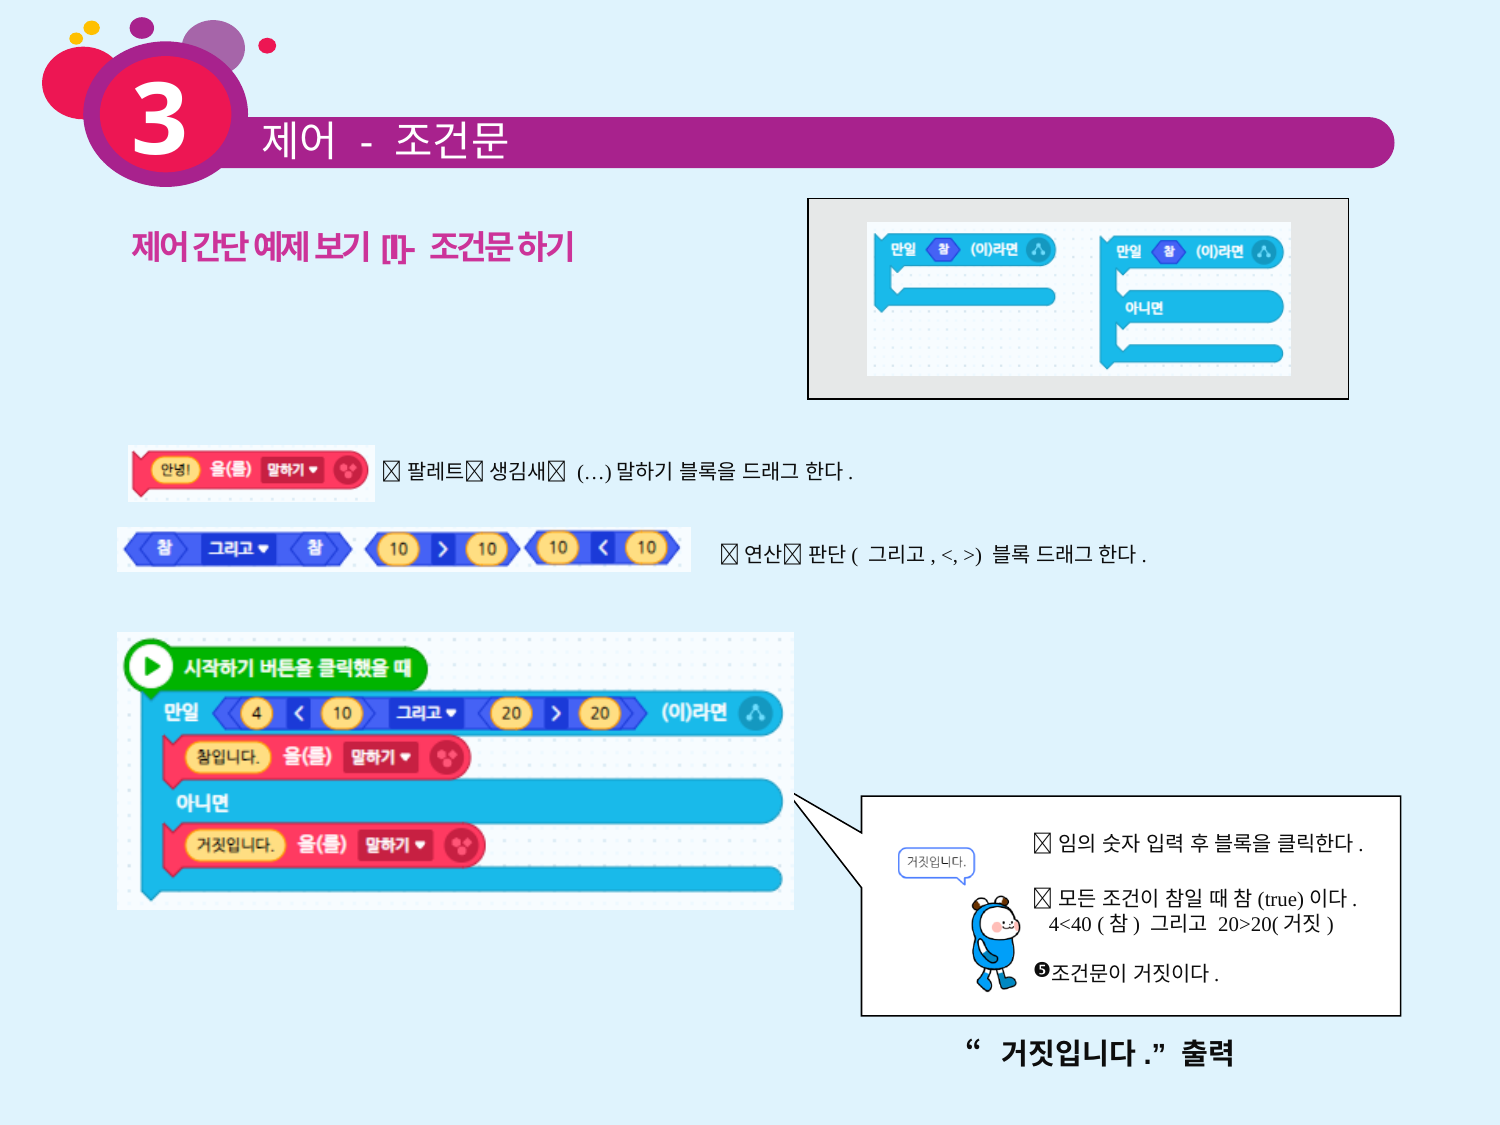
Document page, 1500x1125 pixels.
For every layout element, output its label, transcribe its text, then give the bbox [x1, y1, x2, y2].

picture [117, 632, 794, 910]
text_box 모든 조건이 참일 때 참(true)이다. 4<40 (참) 그리고 20>20(거짓) 조건문이 거짓이다. [1027, 878, 1393, 993]
picture [117, 527, 691, 572]
text_box [794, 792, 1402, 1017]
picture [128, 445, 375, 502]
text_box 제어 - 조건문 [246, 99, 1184, 188]
text_box 제어 간단 예제 보기[Ⅰ]- 조건문 하기 [117, 199, 807, 274]
text_box 연산 판단( 그리고, <, >) 블록 드래그 한다. [704, 533, 1325, 574]
picture [808, 199, 1348, 399]
text_box “거짓입니다.” 출력 [950, 1027, 1284, 1078]
picture [890, 843, 1027, 1003]
text_box 팔레트 생김새 (…)말하기 블록을 드래그 한다. [375, 451, 914, 492]
text_box 임의 숫자 입력 후 블록을 클릭한다. [1018, 823, 1418, 863]
text_box 3 [117, 46, 271, 182]
